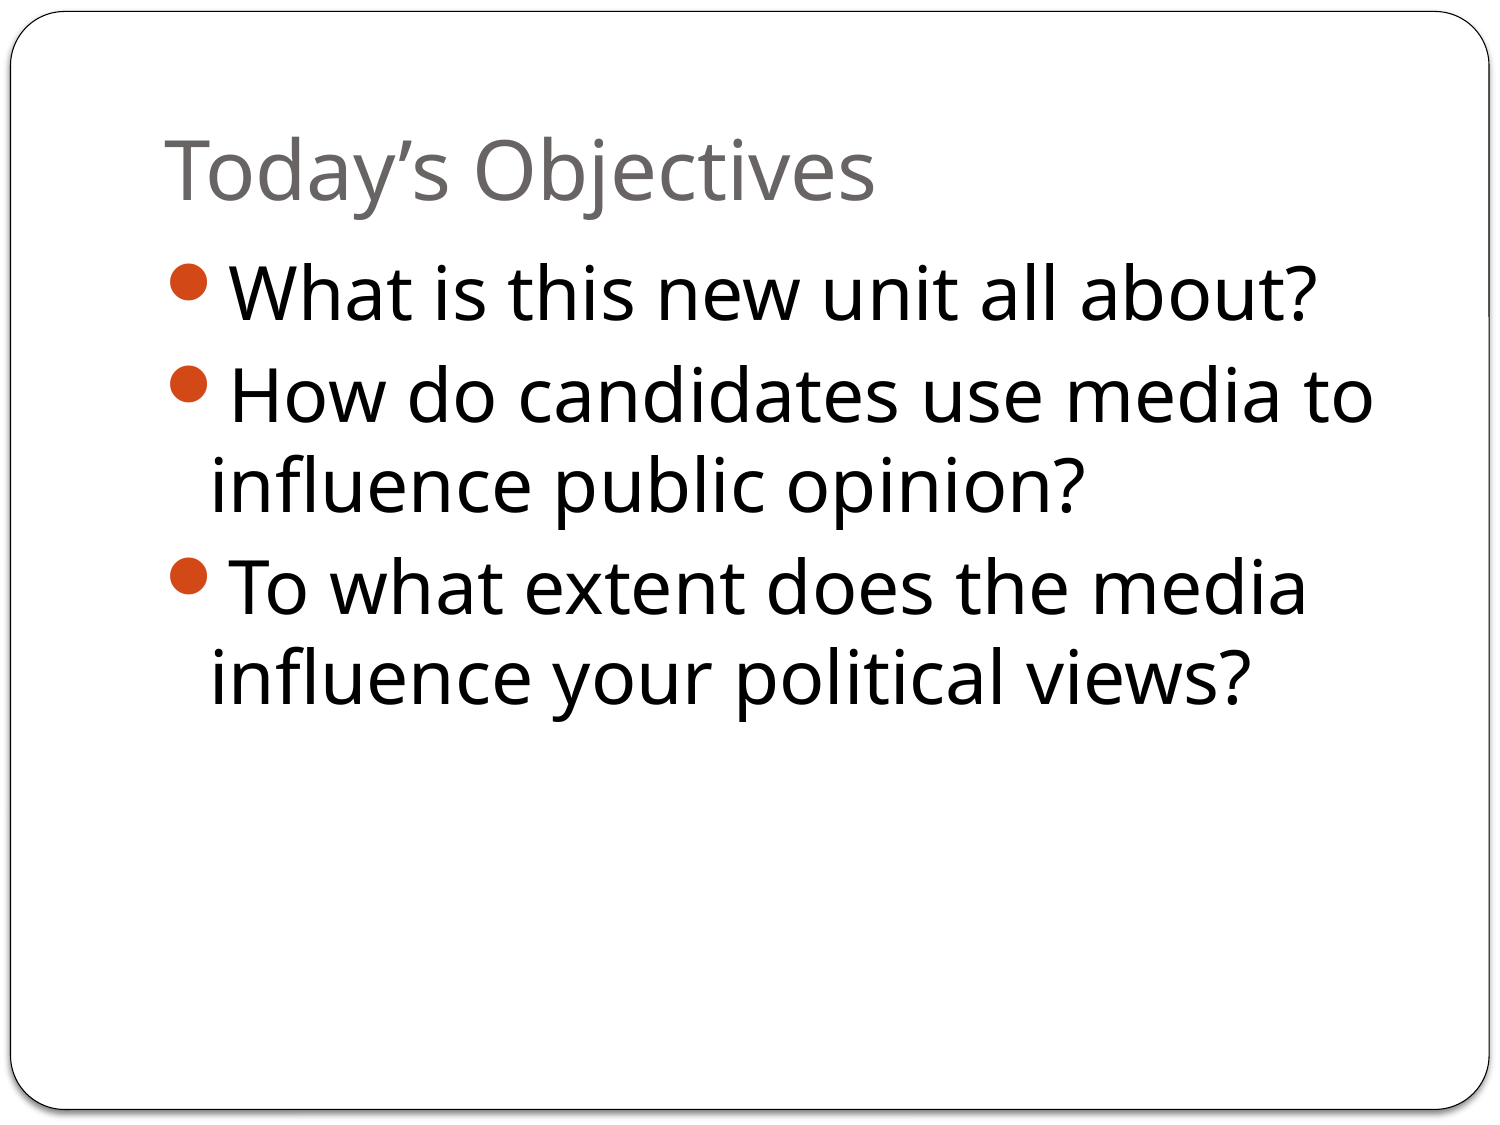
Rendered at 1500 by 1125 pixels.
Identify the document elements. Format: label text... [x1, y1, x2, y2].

list What is this new unit all about? How do candidates use media to influence public opinion? To what extent does the media influence your political views? [150, 237, 1425, 988]
title Today’s Objectives [150, 45, 1425, 233]
